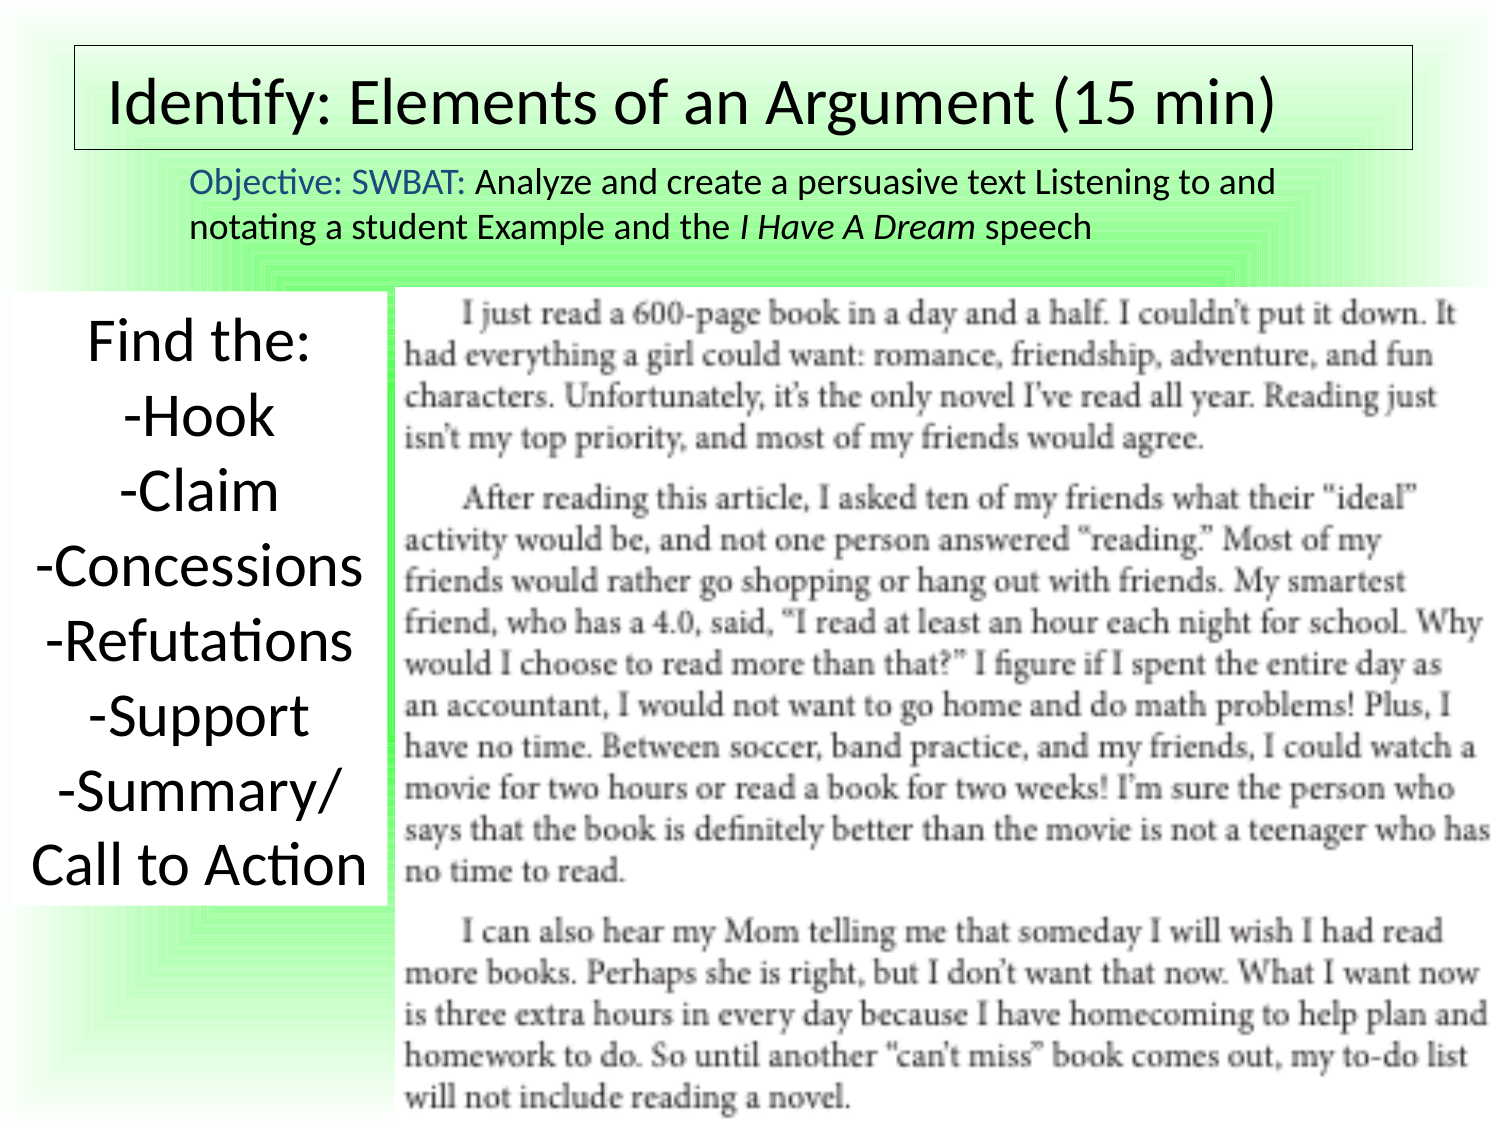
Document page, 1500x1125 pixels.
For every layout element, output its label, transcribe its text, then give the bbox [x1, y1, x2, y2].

text_box Find the: -Hook -Claim -Concessions -Refutations -Support -Summary/Call to Action [12, 291, 388, 906]
picture [394, 287, 1500, 1125]
text_box Objective: SWBAT: Analyze and create a persuasive text Listening to and notating a student Example and the I Have A Dream speech [70, 149, 1500, 327]
text_box Identify: Elements of an Argument (15 min) [74, 45, 1413, 149]
